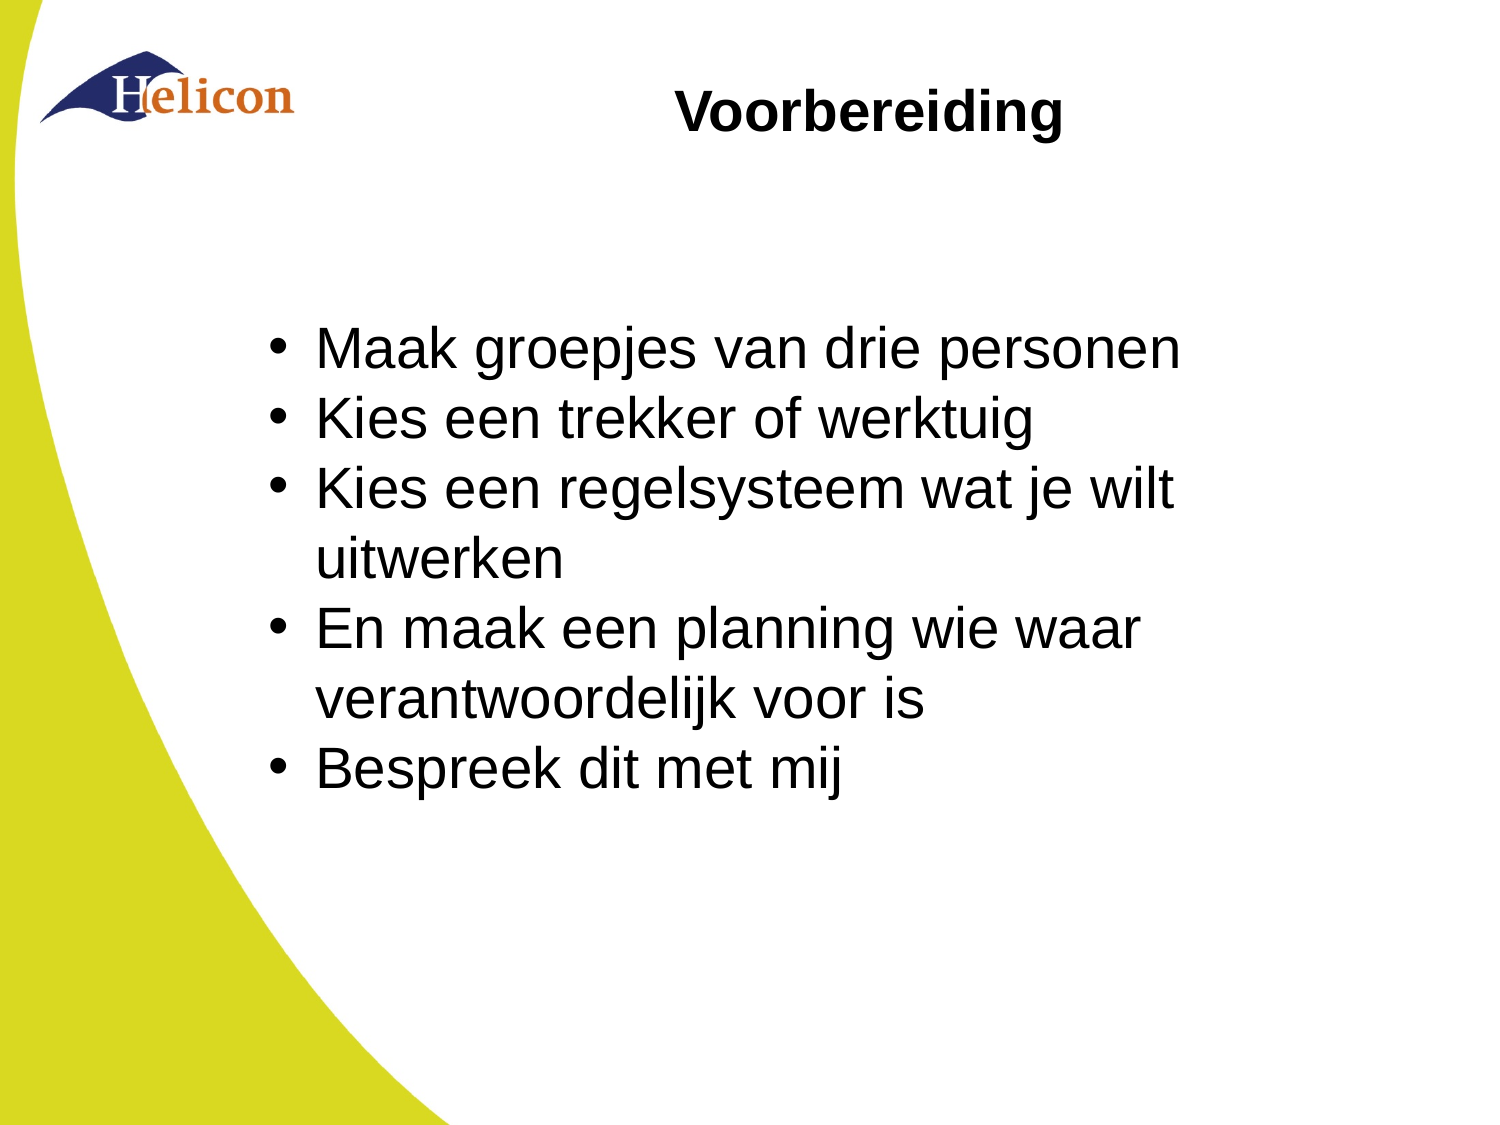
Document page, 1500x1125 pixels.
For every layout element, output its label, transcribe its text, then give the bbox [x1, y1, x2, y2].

picture [0, 0, 1500, 1125]
title Voorbereiding [324, 54, 1415, 161]
text_box Maak groepjes van drie personen Kies een trekker of werktuig Kies een regelsysteem wat je wilt uitwerken En maak een planning wie waar verantwoordelijk voor is Bespreek dit met mij [253, 302, 1365, 808]
